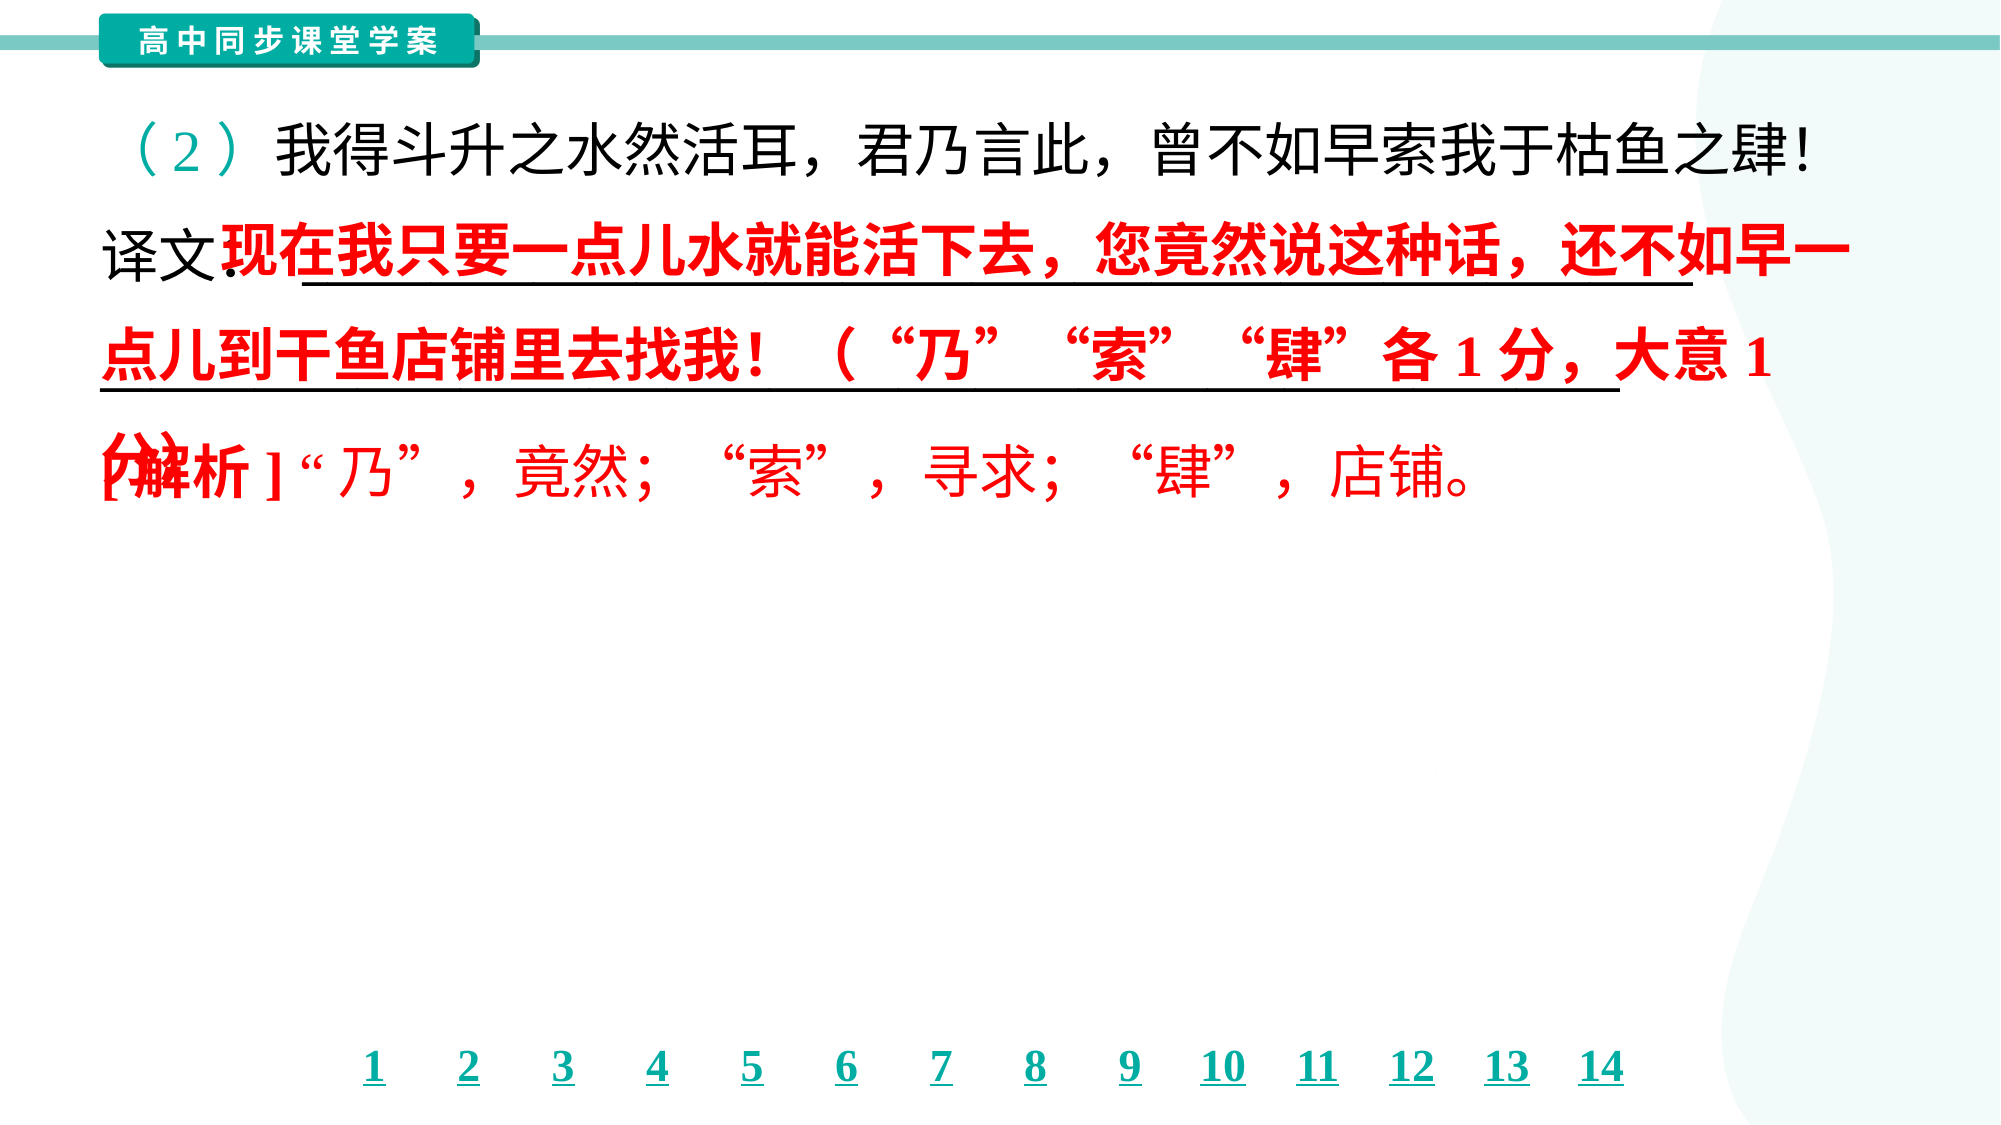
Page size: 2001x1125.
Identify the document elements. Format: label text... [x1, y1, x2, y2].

text_box 现在我只要一点儿水就能活下去，您竟然说这种话，还不如早一点儿到干鱼店铺里去找我！（“乃”“索”“肆”各1分，大意1分） [100, 177, 1899, 388]
text_box （2）我得斗升之水然活耳，君乃言此，曾不如早索我于枯鱼之肆！ 译文： ______________________________________________________ ___________________________________________________________ [100, 388, 1899, 396]
text_box [解析] “乃”，竟然；“索”，寻求；“肆”，店铺。 [100, 402, 1899, 505]
picture [0, 0, 2000, 1125]
text_box （2）我得斗升之水然活耳，君乃言此，曾不如早索我于枯鱼之肆！ 译文： ______________________________________________________ ___________________________________________________________ [100, 76, 1899, 177]
